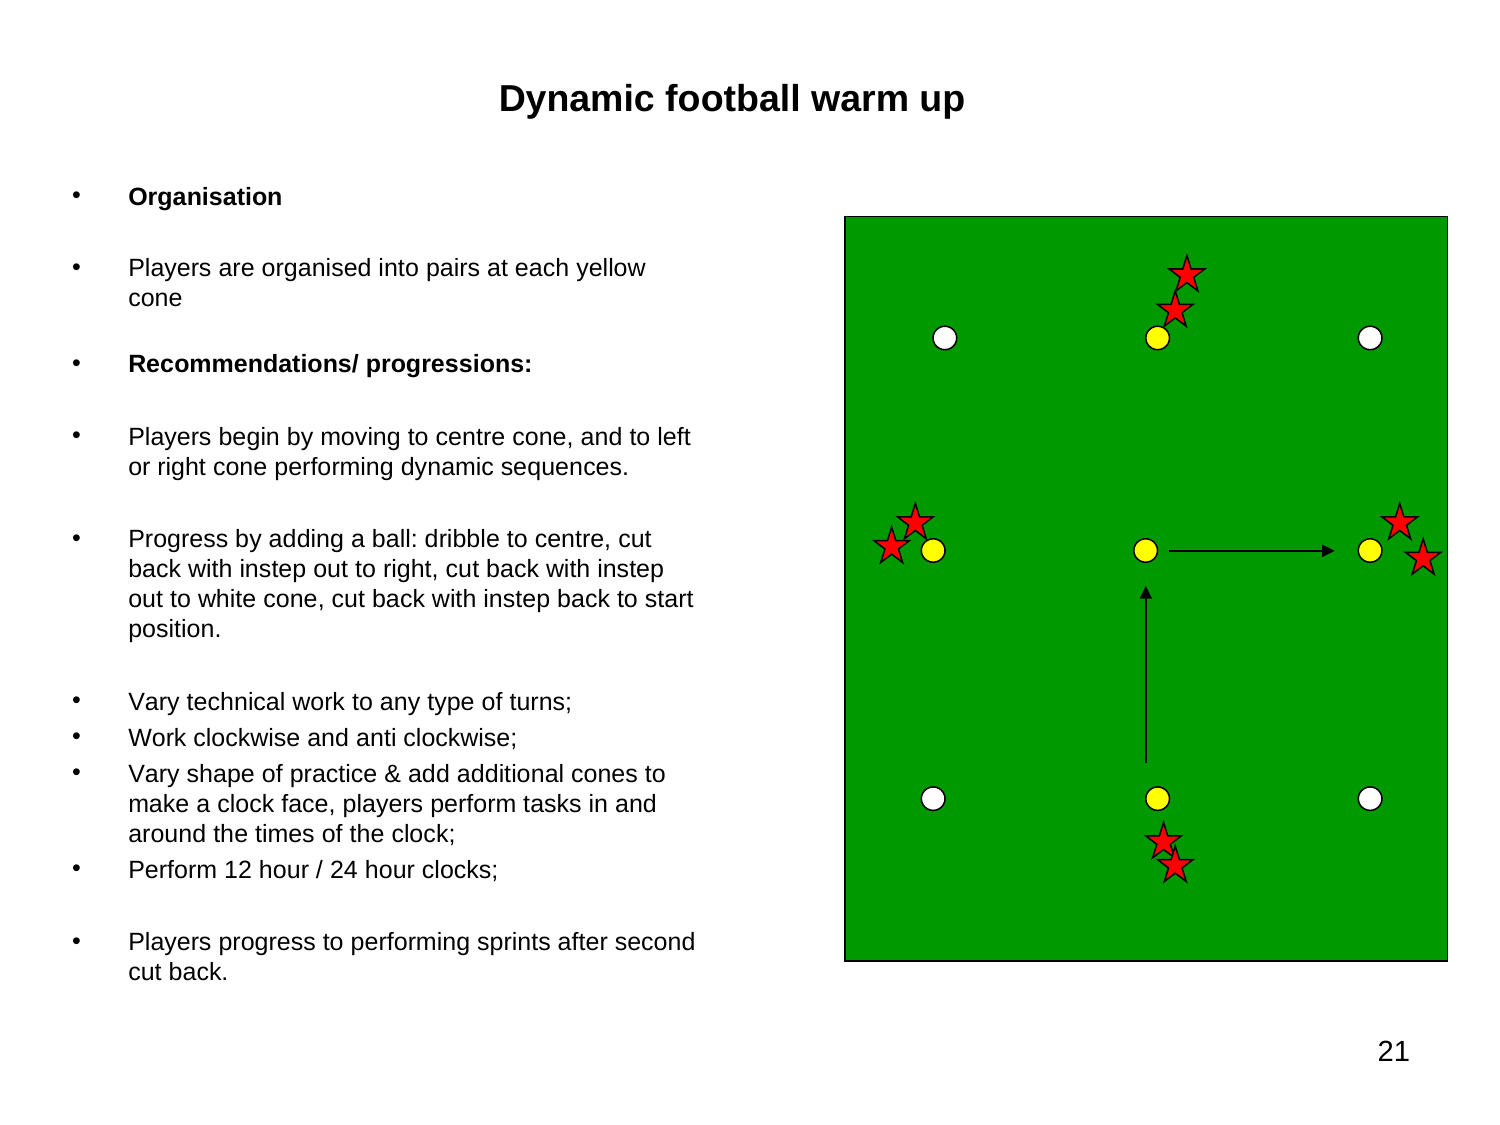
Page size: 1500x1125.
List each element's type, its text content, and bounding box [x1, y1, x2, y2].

text_box [1133, 538, 1158, 563]
text_box [873, 527, 910, 563]
text_box [1139, 586, 1153, 764]
text_box [1157, 290, 1193, 327]
text_box [933, 326, 957, 350]
text_box Organisation Players are organised into pairs at each yellow cone Recommendations/ progressions: Players begin by moving to centre cone, and to left or right cone performing dynamic sequences. Progress by adding a ball: dribble to centre, cut back with instep out to right, cut back with instep out to white cone, cut back with instep back to start position. Vary technical work to any type of turns; Work clockwise and anti clockwise; Vary shape of practice & add additional cones to make a clock face, players perform tasks in and around the times of the clock; Perform 12 hour / 24 hour clocks; Players progress to performing sprints after second cut back. [57, 172, 720, 929]
text_box [1157, 846, 1193, 882]
text_box [1358, 538, 1383, 563]
text_box [1145, 786, 1170, 811]
text_box [1145, 822, 1182, 858]
text_box [844, 216, 1448, 961]
text_box [1358, 326, 1383, 350]
text_box [921, 786, 946, 811]
text_box [1169, 255, 1205, 291]
text_box [1405, 538, 1441, 575]
text_box [1169, 544, 1335, 558]
text_box [897, 503, 934, 539]
text_box [921, 538, 946, 563]
text_box Dynamic football warm up [0, 30, 1483, 161]
text_box [1381, 503, 1418, 539]
text_box [1358, 786, 1383, 811]
text_box [1145, 326, 1170, 350]
text_box <number> [1074, 1024, 1425, 1103]
